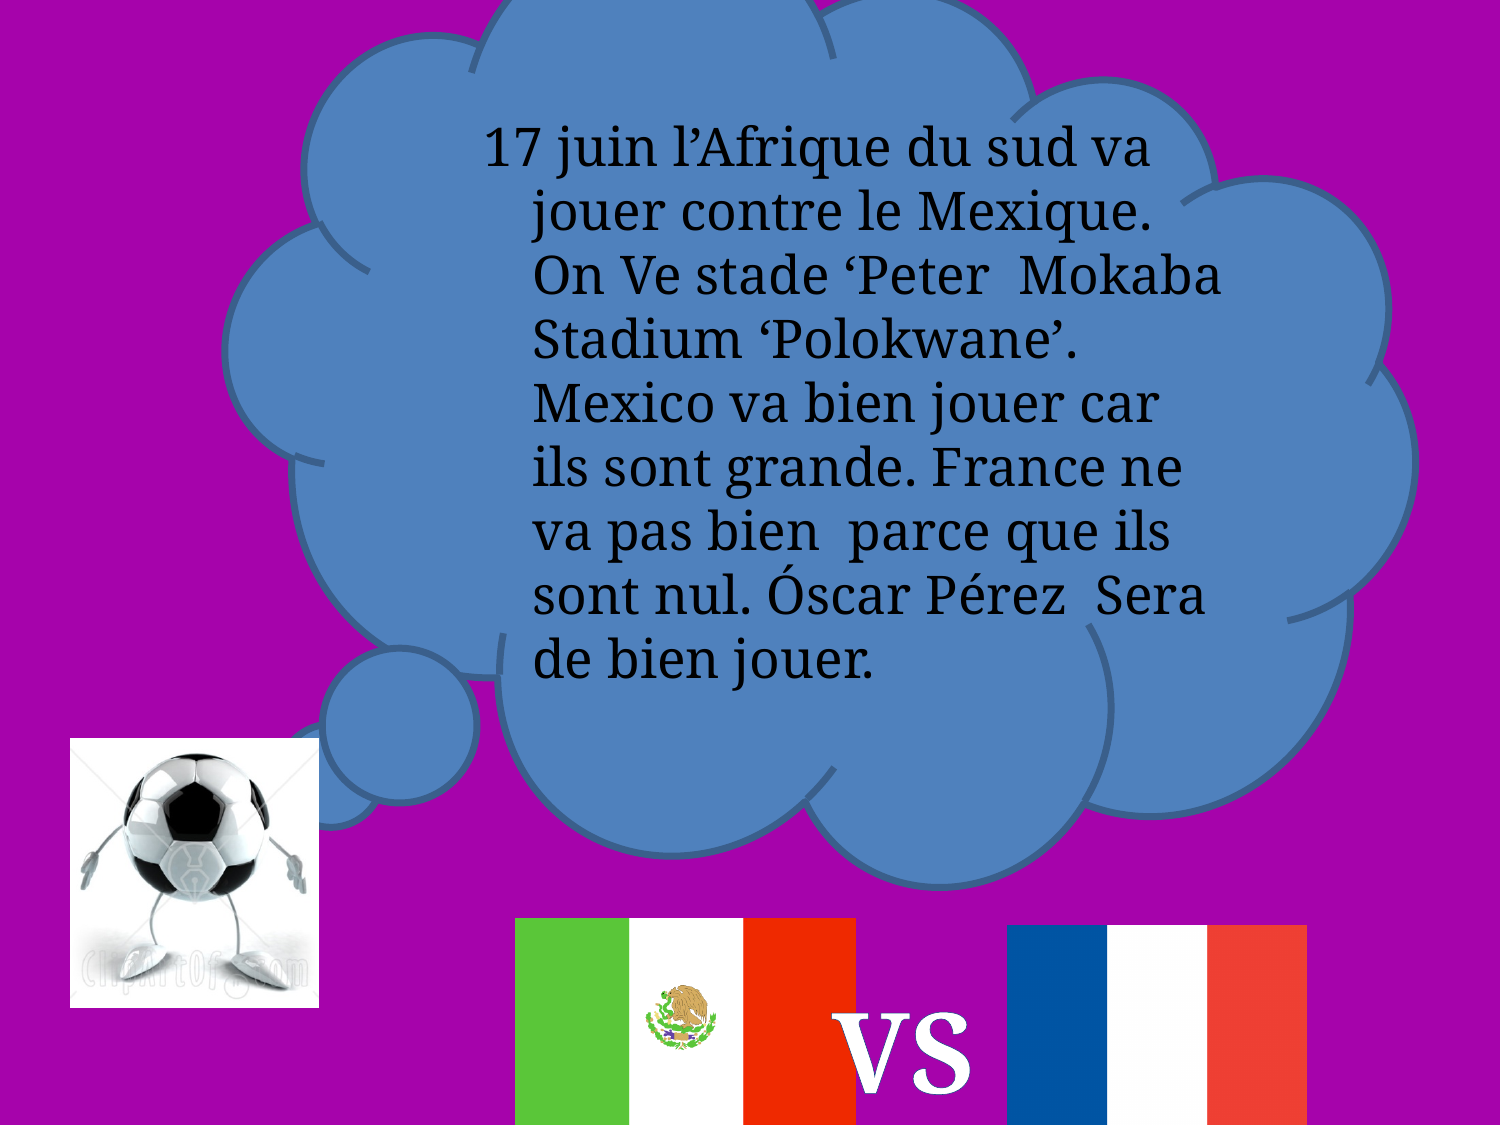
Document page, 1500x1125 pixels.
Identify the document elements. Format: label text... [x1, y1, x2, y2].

text_box [508, 175, 1420, 891]
picture [70, 737, 319, 1008]
list 17 juin l’Afrique du sud va jouer contre le Mexique. On Ve stade ‘Peter Mokaba Stadium ‘Polokwane’. Mexico va bien jouer car ils sont grande. France ne va pas bien parce que ils sont nul. Óscar Pérez Sera de bien jouer. [468, 105, 1245, 750]
text_box [221, 0, 1180, 831]
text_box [515, 918, 1307, 1125]
